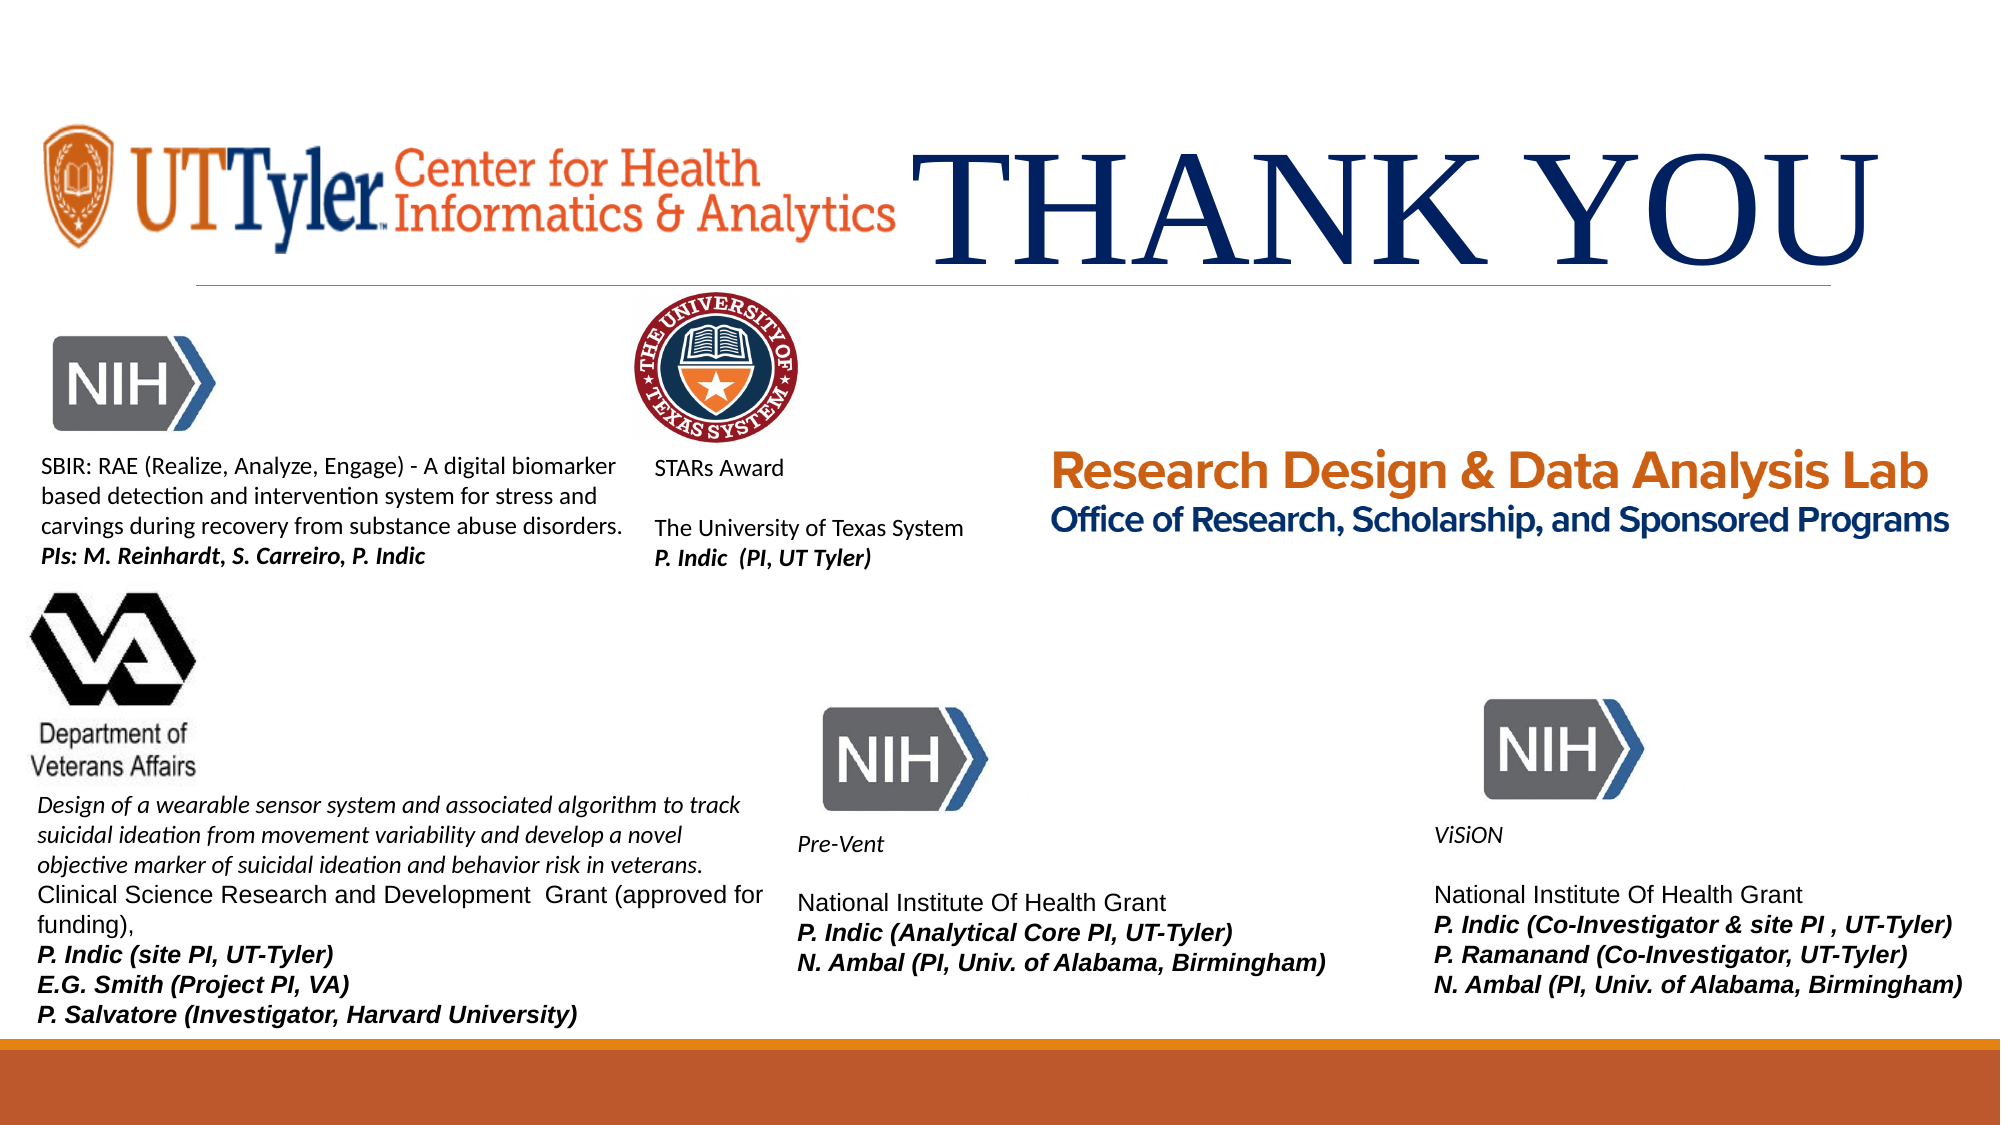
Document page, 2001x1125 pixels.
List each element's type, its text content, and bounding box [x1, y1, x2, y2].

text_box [2, 618, 791, 1038]
picture [0, 95, 907, 263]
text_box ViSiON National Institute Of Health Grant P. Indic (Co-Investigator & site PI , UT-Tyler) P. Ramanand (Co-Investigator, UT-Tyler) N. Ambal (PI, Univ. of Alabama, Birmingham) [1419, 811, 2000, 1006]
picture [1431, 679, 1686, 806]
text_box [0, 290, 1254, 611]
picture [1047, 432, 1992, 554]
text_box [800, 688, 1433, 986]
title THANK YOU [895, 3, 2000, 307]
